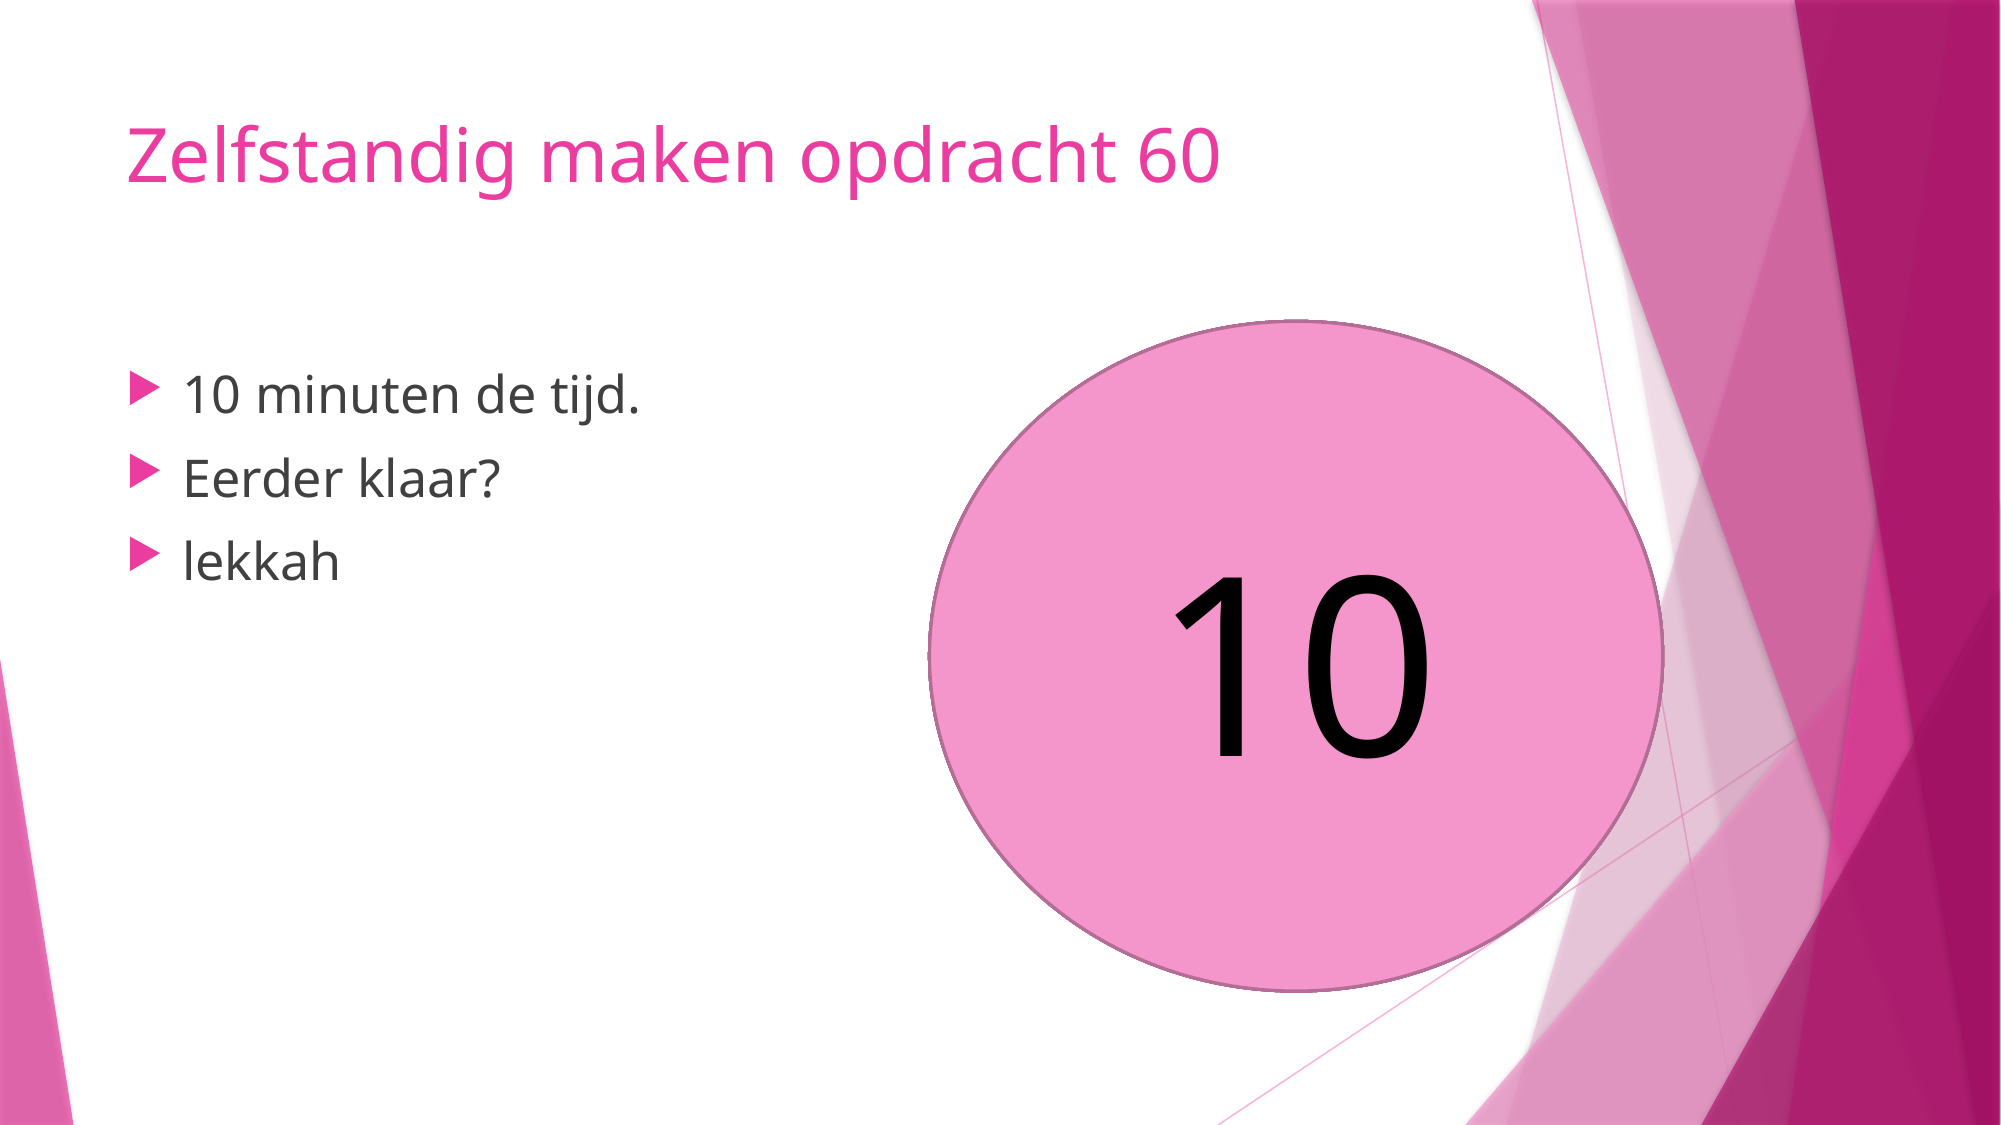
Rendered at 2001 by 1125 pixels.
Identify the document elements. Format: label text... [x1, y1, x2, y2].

list 10 minuten de tijd. Eerder klaar? lekkah [111, 354, 831, 962]
title Zelfstandig maken opdracht 60 [111, 99, 1522, 317]
text_box 10 [927, 319, 1665, 993]
